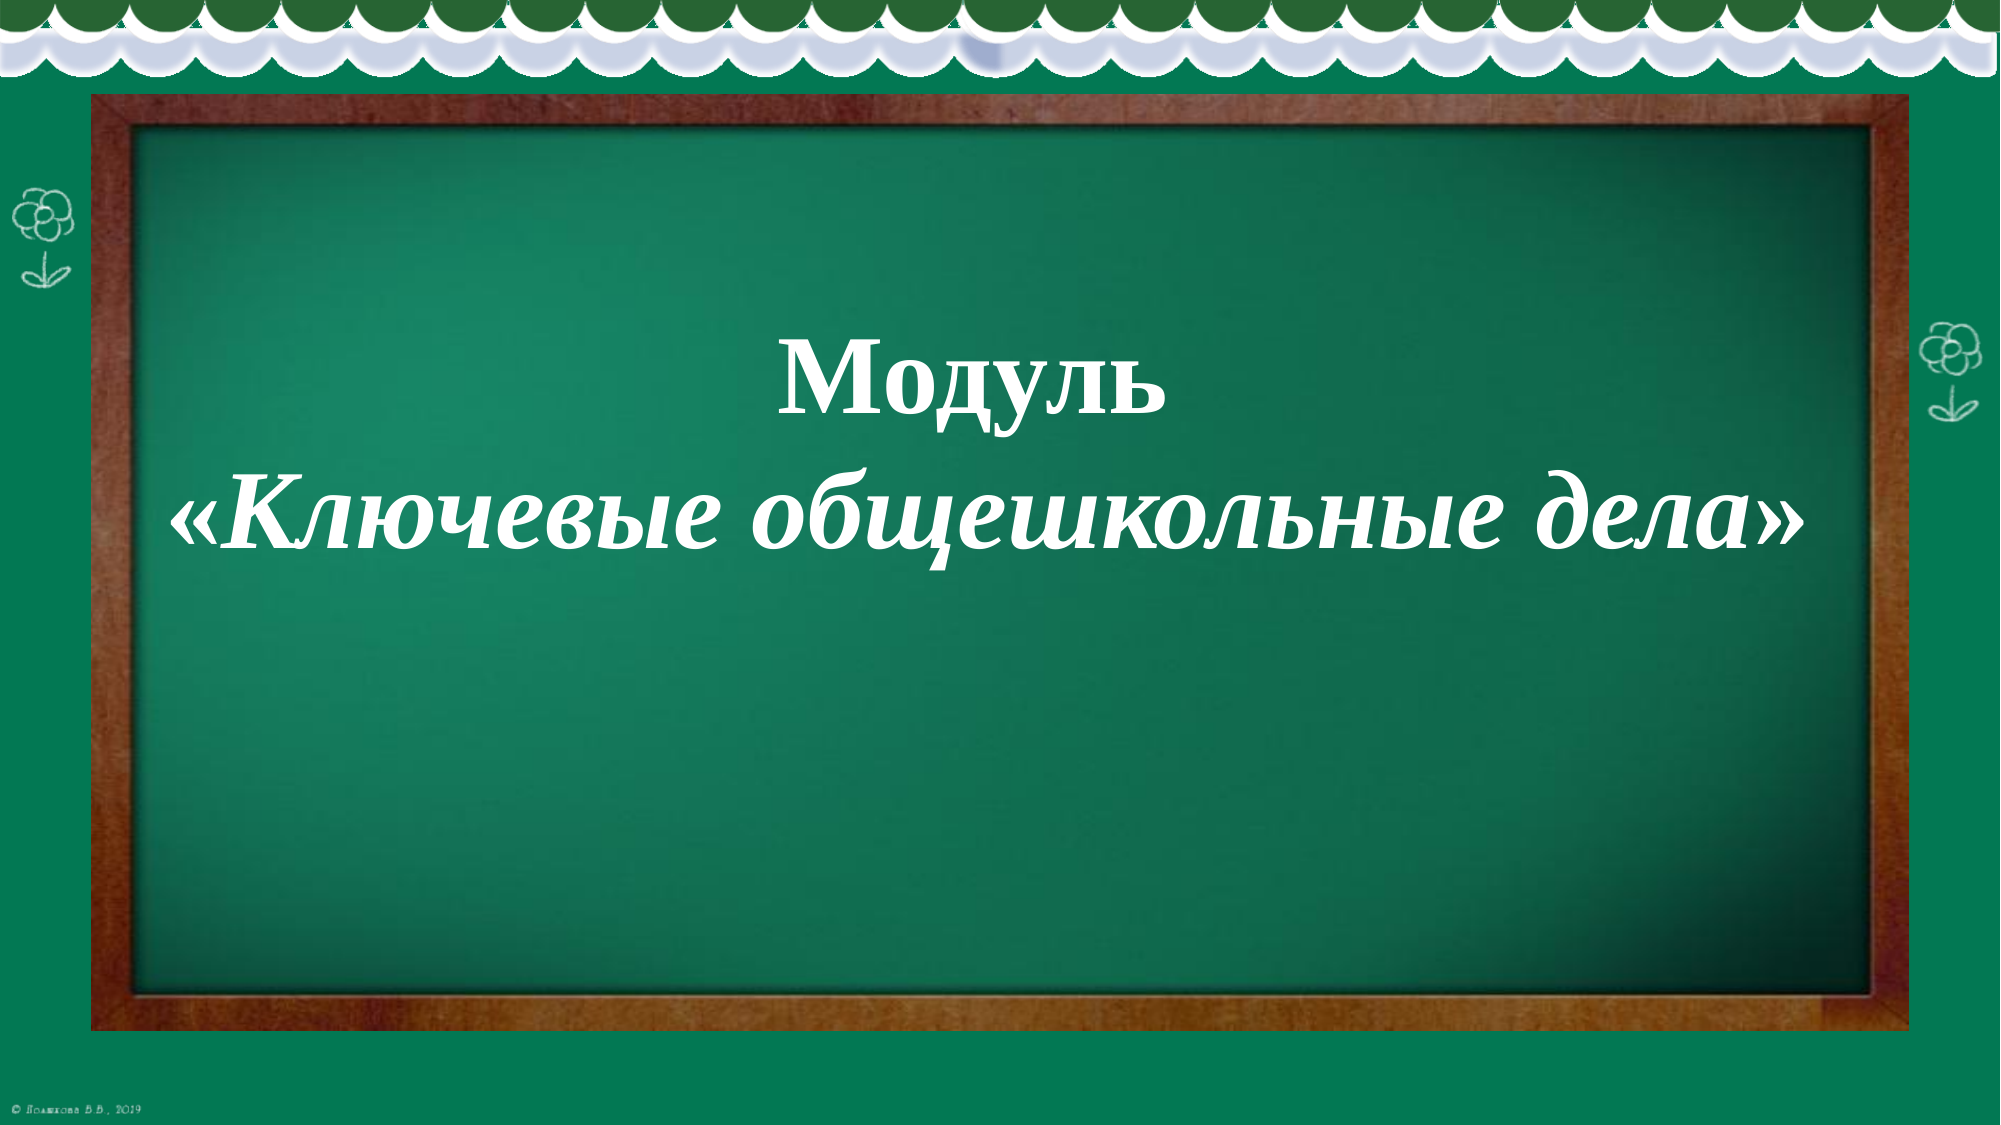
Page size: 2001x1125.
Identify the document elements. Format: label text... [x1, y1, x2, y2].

text_box Модуль «Ключевые общешкольные дела» [145, 293, 1829, 579]
picture [0, 0, 2000, 1125]
